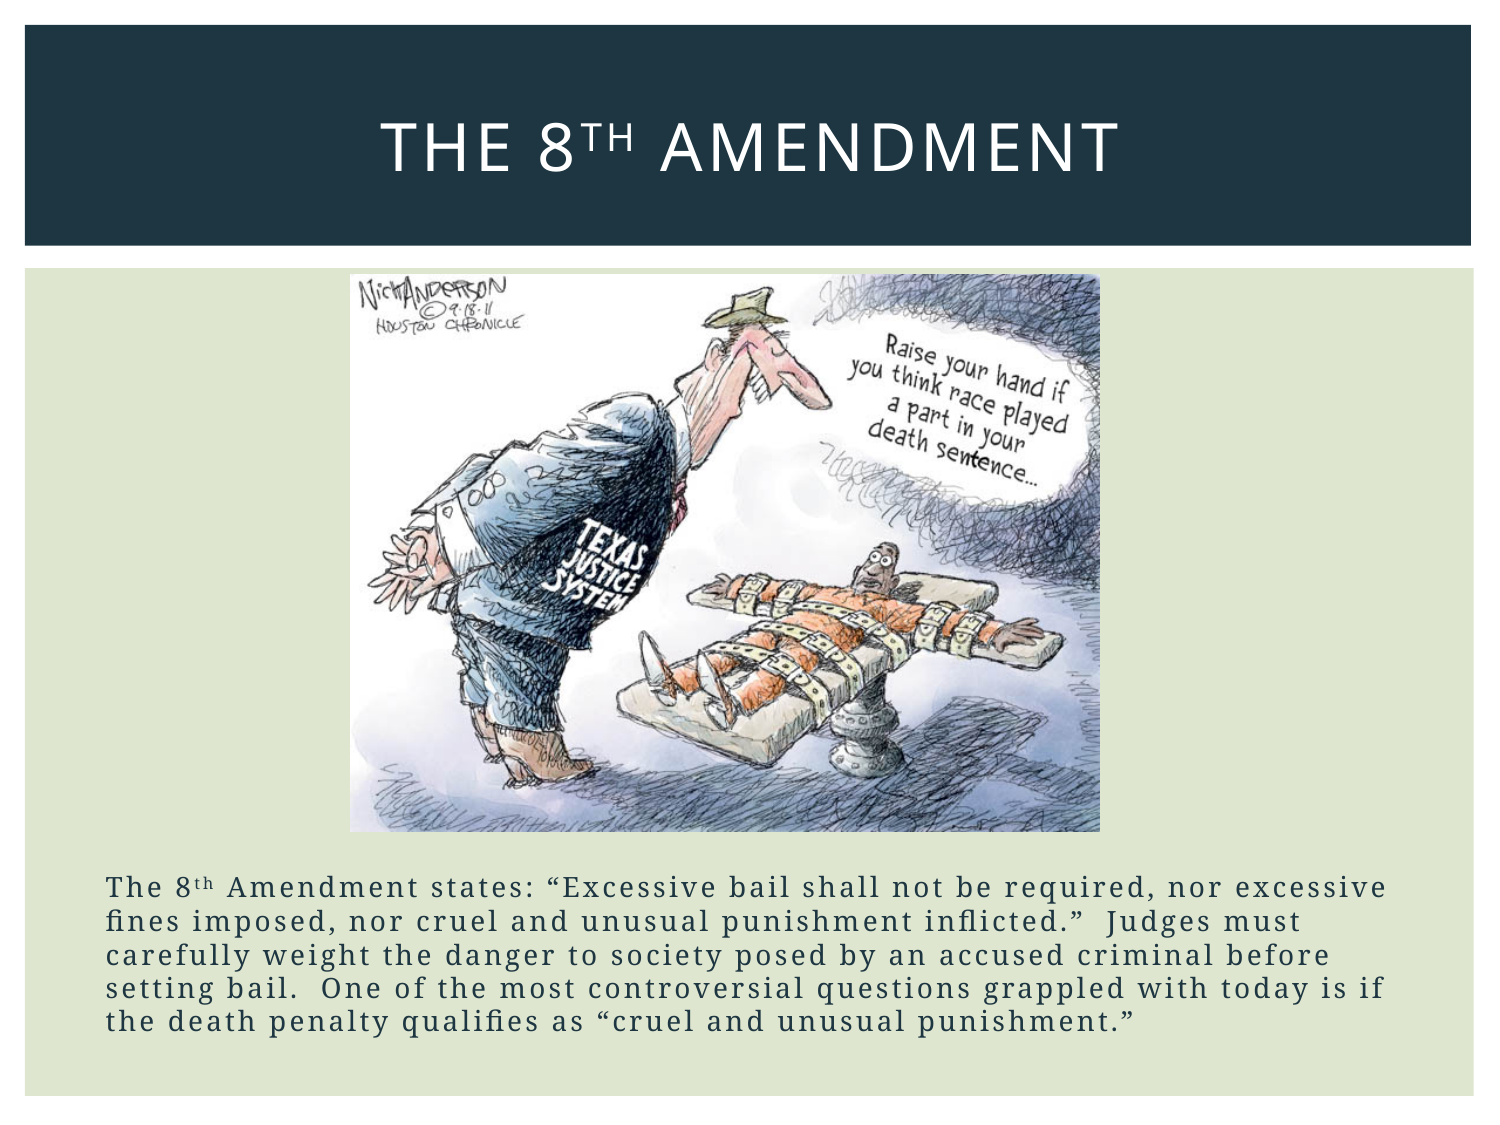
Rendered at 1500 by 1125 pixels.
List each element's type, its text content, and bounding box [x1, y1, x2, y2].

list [349, 273, 1101, 833]
list The 8th Amendment states: “Excessive bail shall not be required, nor excessive fines imposed, nor cruel and unusual punishment inflicted.” Judges must carefully weight the danger to society posed by an accused criminal before setting bail. One of the most controversial questions grappled with today is if the death penalty qualifies as “cruel and unusual punishment.” [84, 862, 1416, 1068]
title The 8th Amendment [62, 58, 1438, 232]
